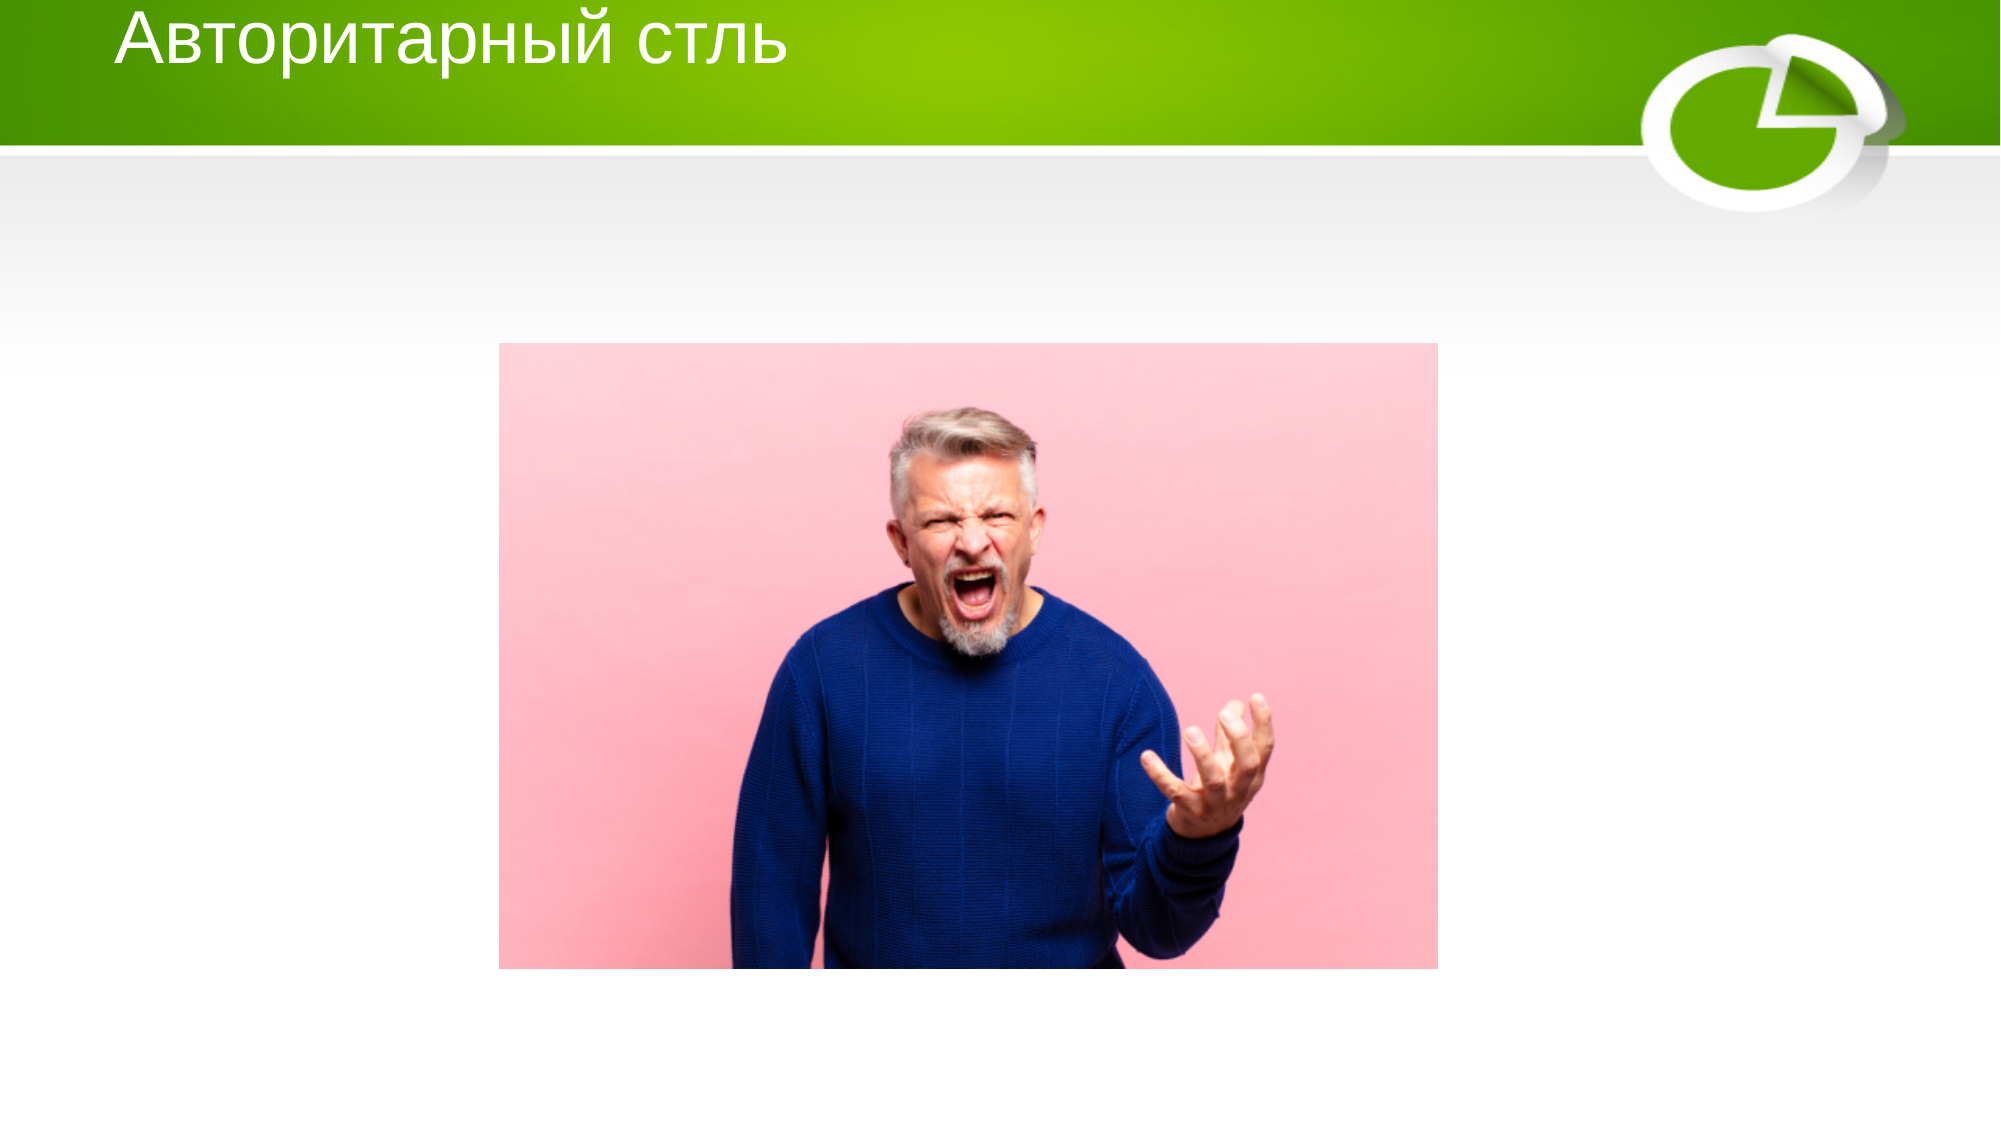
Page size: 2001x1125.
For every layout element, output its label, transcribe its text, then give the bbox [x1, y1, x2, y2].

picture [0, 0, 2001, 1125]
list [499, 343, 1438, 969]
title Авторитарный стль [99, 30, 1901, 127]
